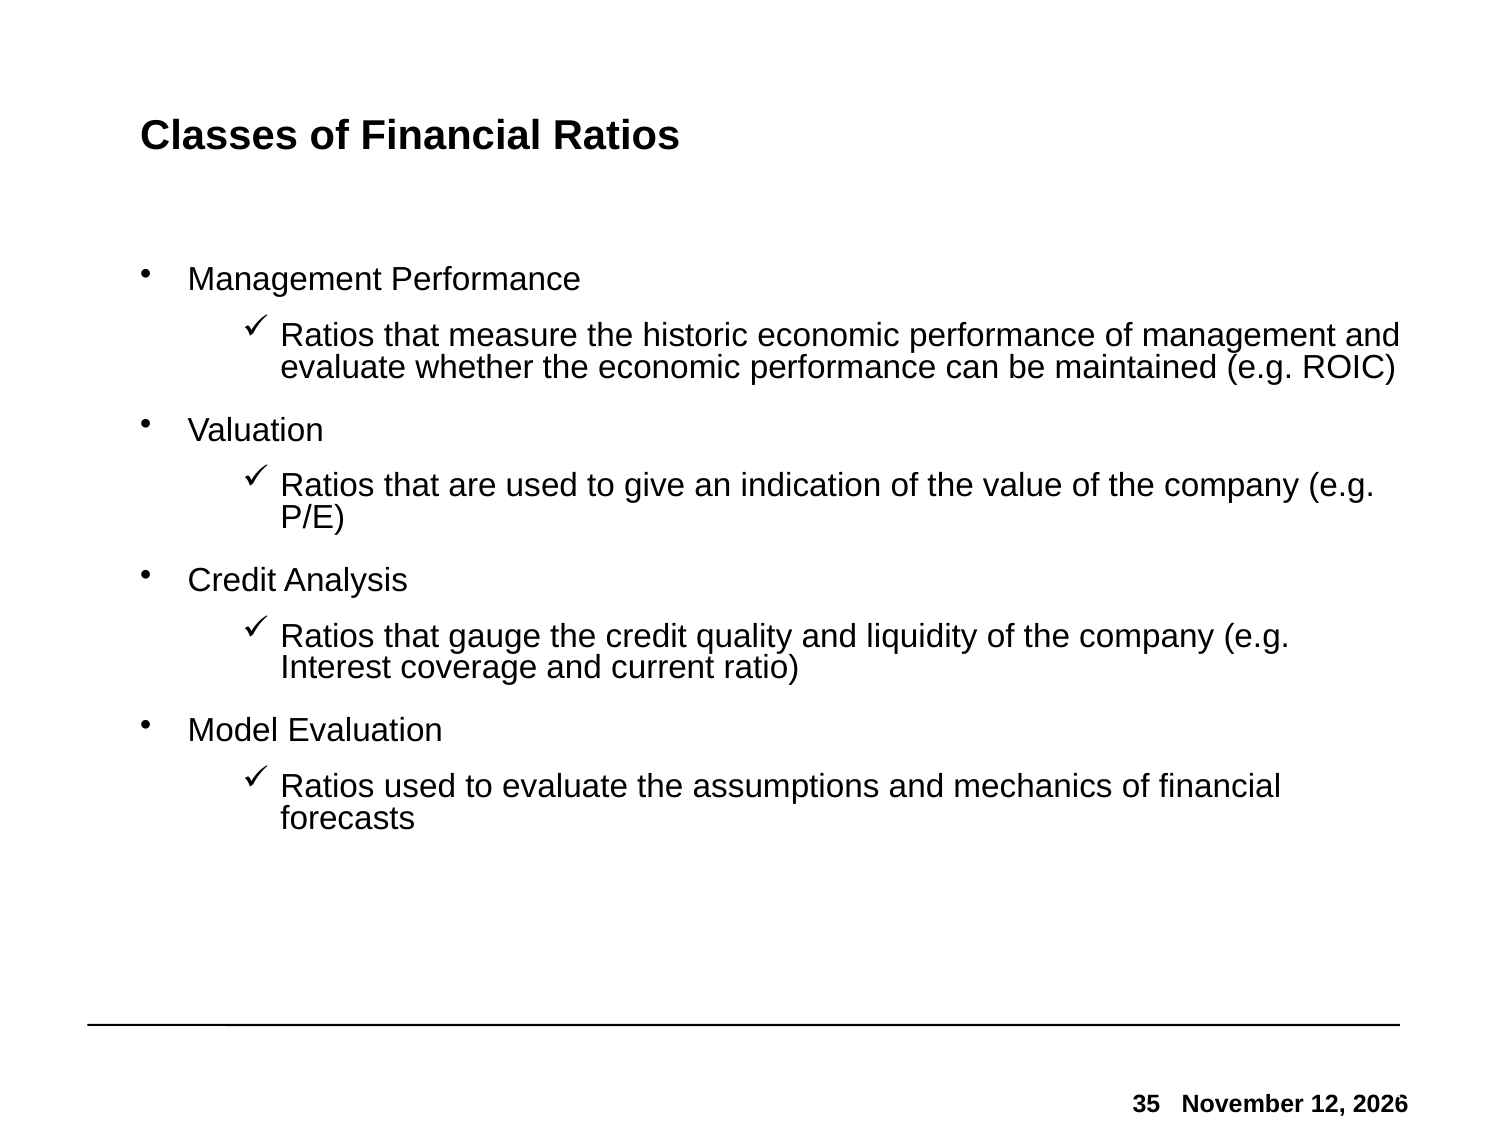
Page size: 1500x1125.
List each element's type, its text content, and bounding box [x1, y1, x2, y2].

title Classes of Financial Ratios [124, 99, 1401, 226]
list Management Performance Ratios that measure the historic economic performance of management and evaluate whether the economic performance can be maintained (e.g. ROIC) Valuation Ratios that are used to give an indication of the value of the company (e.g. P/E) Credit Analysis Ratios that gauge the credit quality and liquidity of the company (e.g. Interest coverage and current ratio) Model Evaluation Ratios used to evaluate the assumptions and mechanics of financial forecasts [124, 249, 1426, 1013]
